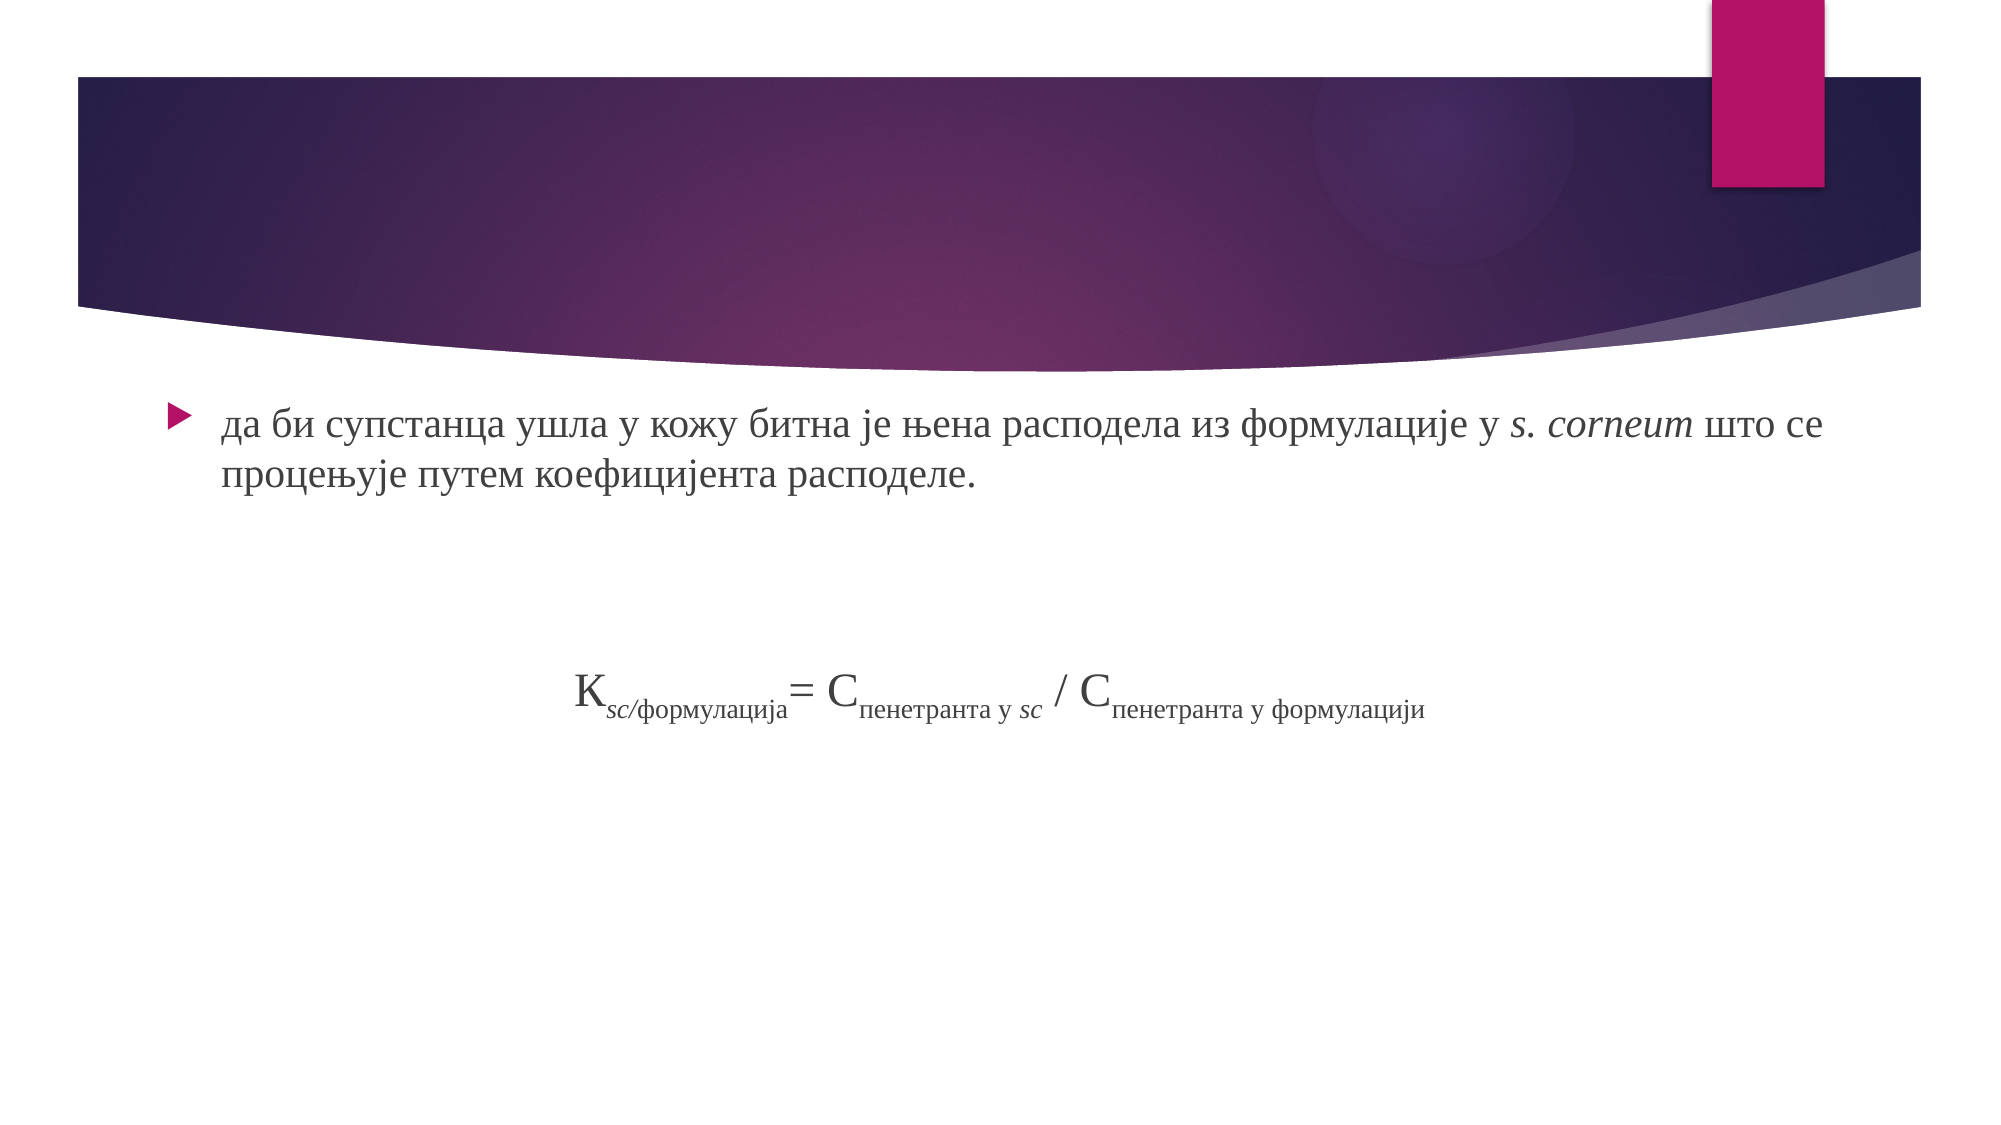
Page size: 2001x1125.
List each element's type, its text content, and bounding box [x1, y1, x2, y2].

list да би супстанца ушла у кожу битна је њена расподела из формулације у s. corneum што се процењује путем коефицијента расподеле. Кsc/формулација= Cпенетранта у sc / Cпенетранта у формулацији [149, 388, 1850, 950]
